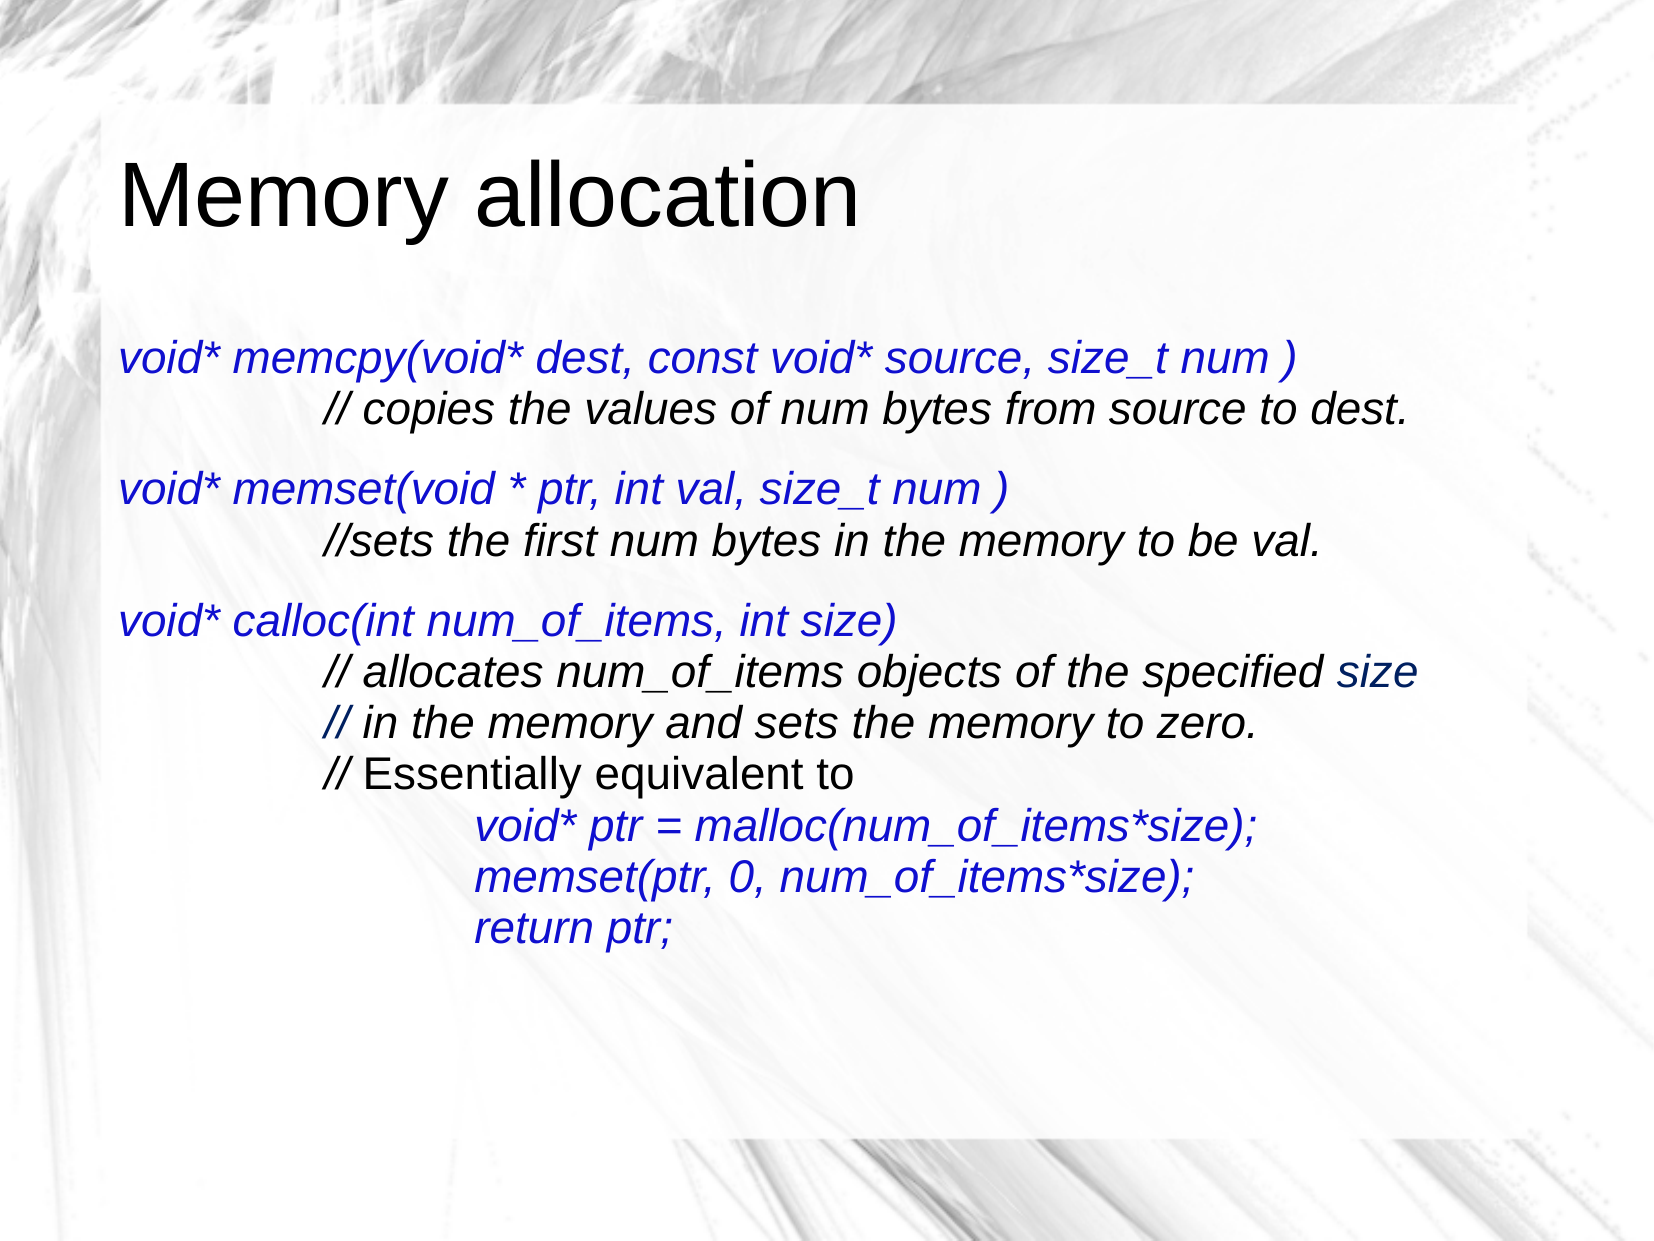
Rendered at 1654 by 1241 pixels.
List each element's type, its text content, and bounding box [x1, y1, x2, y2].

picture [0, 0, 1654, 1241]
list void* memcpy(void* dest, const void* source, size_t num ) // copies the values of num bytes from source to dest. void* memset(void * ptr, int val, size_t num ) //sets the first num bytes in the memory to be val. void* calloc(int num_of_items, int size) // allocates num_of_items objects of the specified size // in the memory and sets the memory to zero. // Essentially equivalent to void* ptr = malloc(num_of_items*size); memset(ptr, 0, num_of_items*size); return ptr; [118, 332, 1571, 1121]
title Memory allocation [118, 93, 1506, 299]
